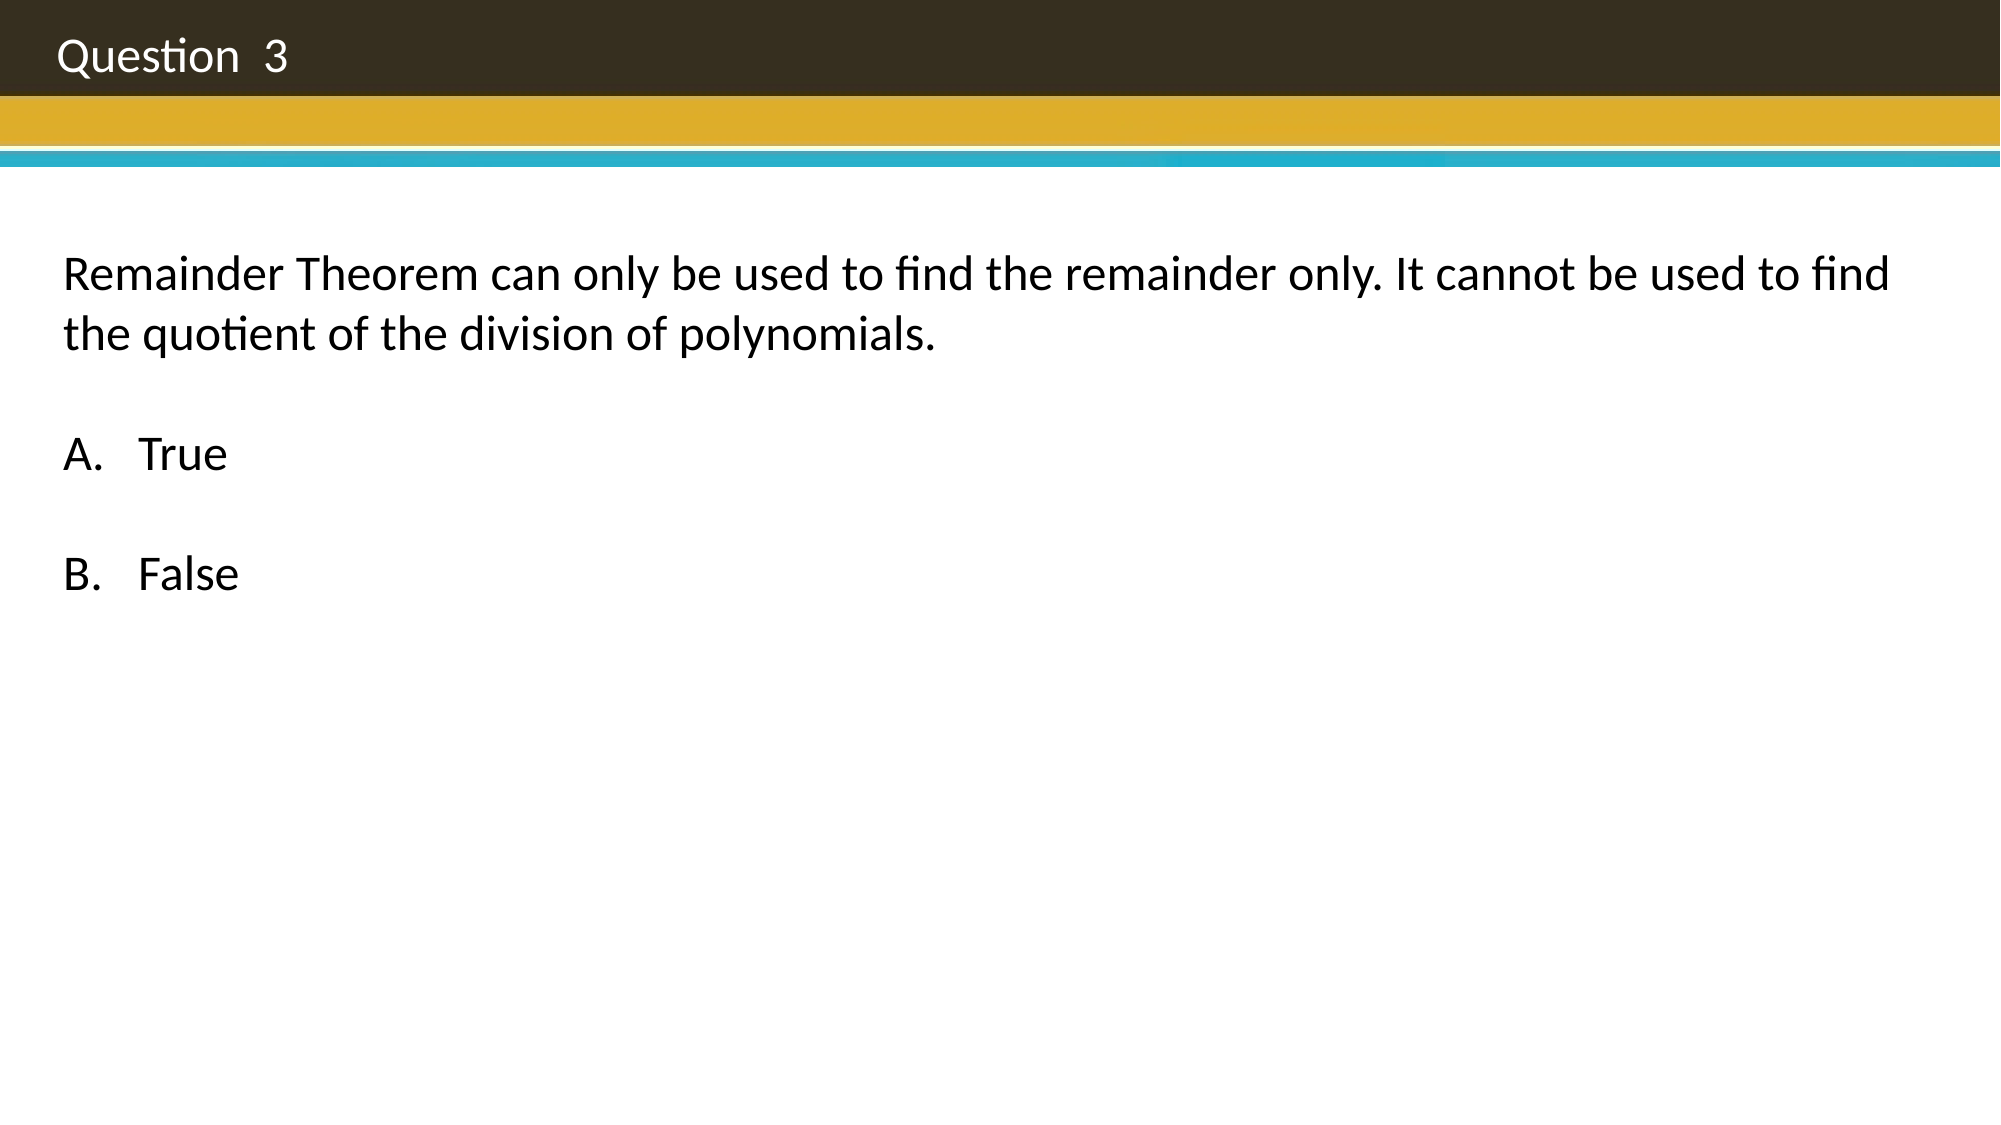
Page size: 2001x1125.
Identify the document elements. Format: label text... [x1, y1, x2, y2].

text_box Remainder Theorem can only be used to find the remainder only. It cannot be used to find the quotient of the division of polynomials. True False [48, 233, 1928, 729]
text_box Question 3 [41, 14, 304, 90]
picture [0, 0, 2000, 167]
